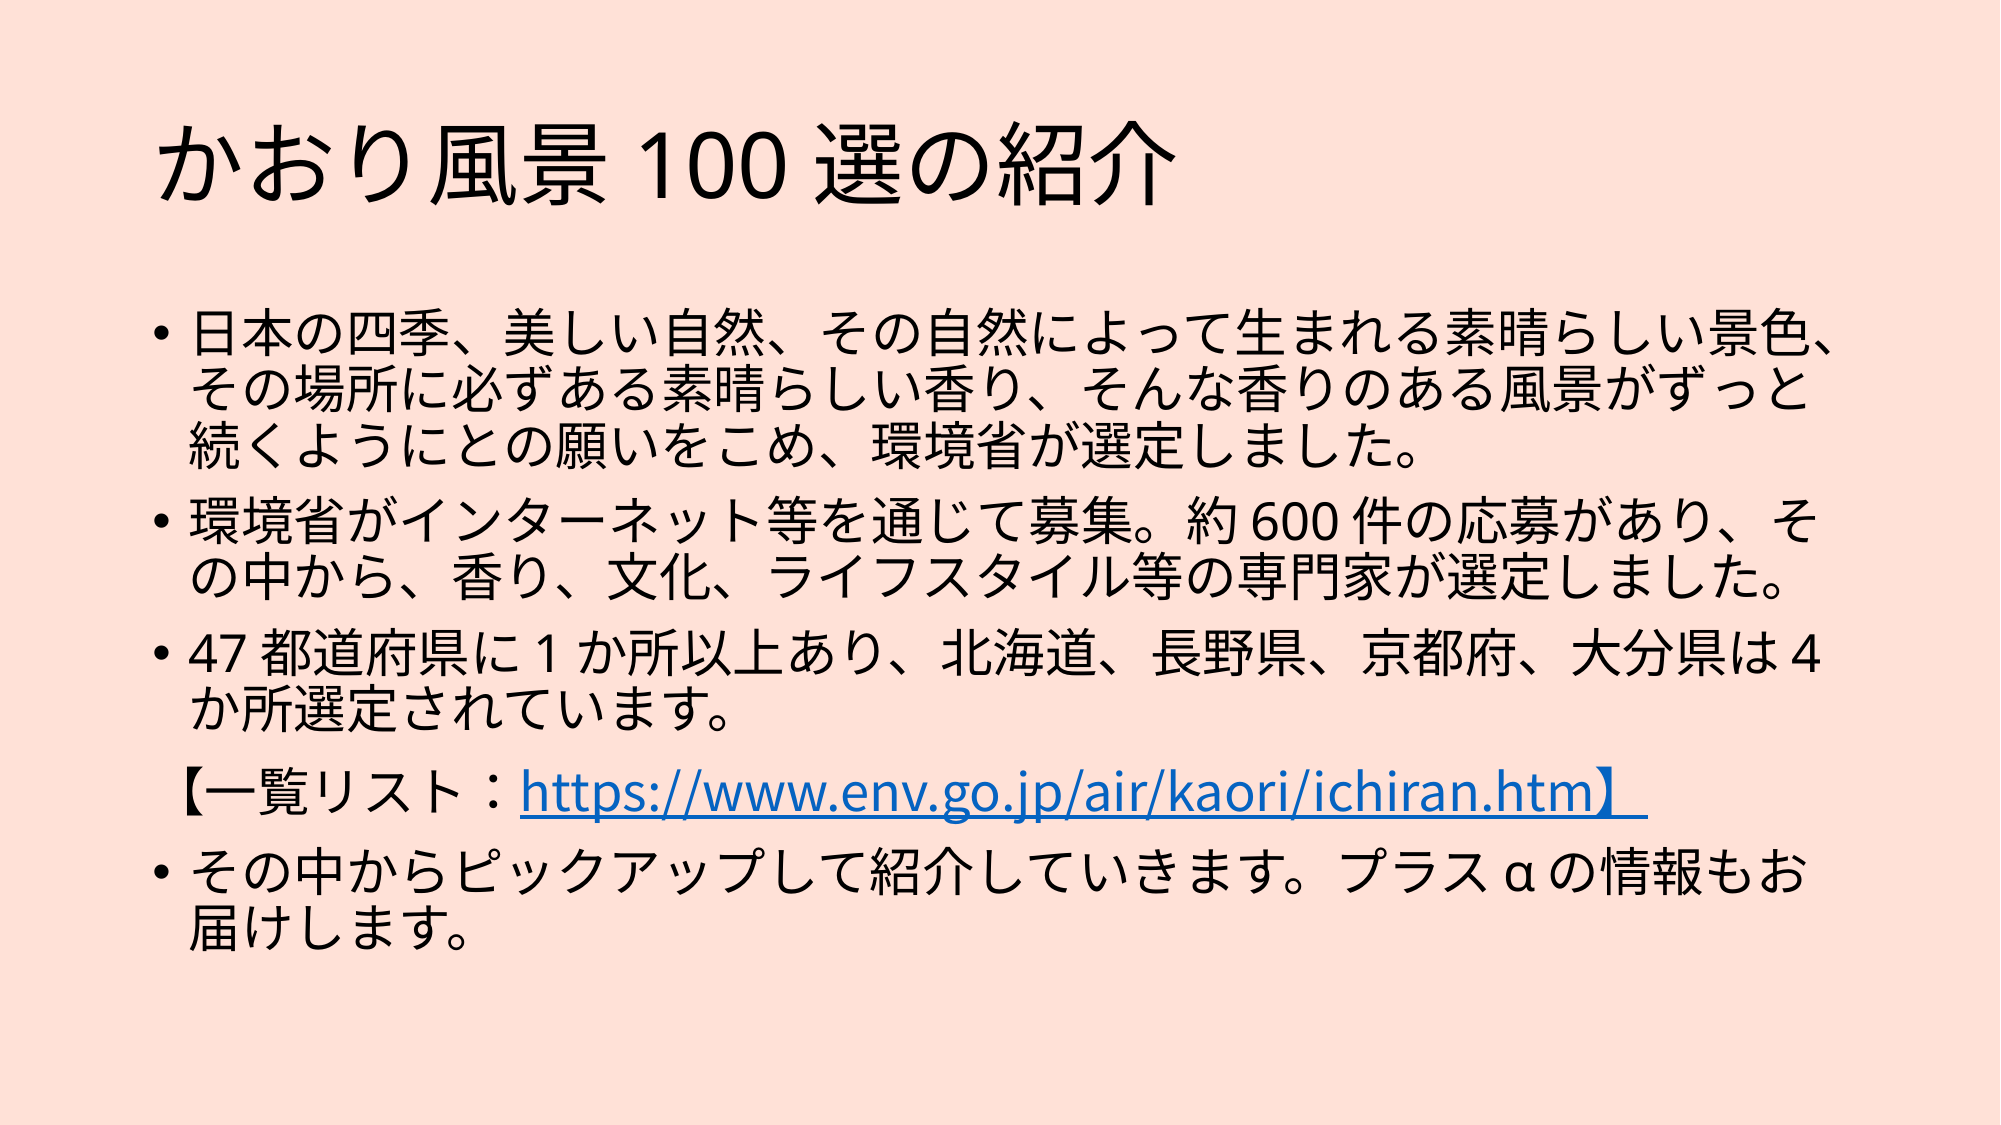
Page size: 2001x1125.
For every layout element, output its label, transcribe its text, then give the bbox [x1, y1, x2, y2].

list 日本の四季、美しい自然、その自然によって生まれる素晴らしい景色、その場所に必ずある素晴らしい香り、そんな香りのある風景がずっと続くようにとの願いをこめ、環境省が選定しました。 環境省がインターネット等を通じて募集。約600件の応募があり、その中から、香り、文化、ライフスタイル等の専門家が選定しました。 47都道府県に1か所以上あり、北海道、長野県、京都府、大分県は4か所選定されています。 【一覧リスト：https://www.env.go.jp/air/kaori/ichiran.htm】 その中からピックアップして紹介していきます。プラスαの情報もお届けします。 [137, 299, 1863, 1014]
title かおり風景100選の紹介 [137, 59, 1863, 278]
